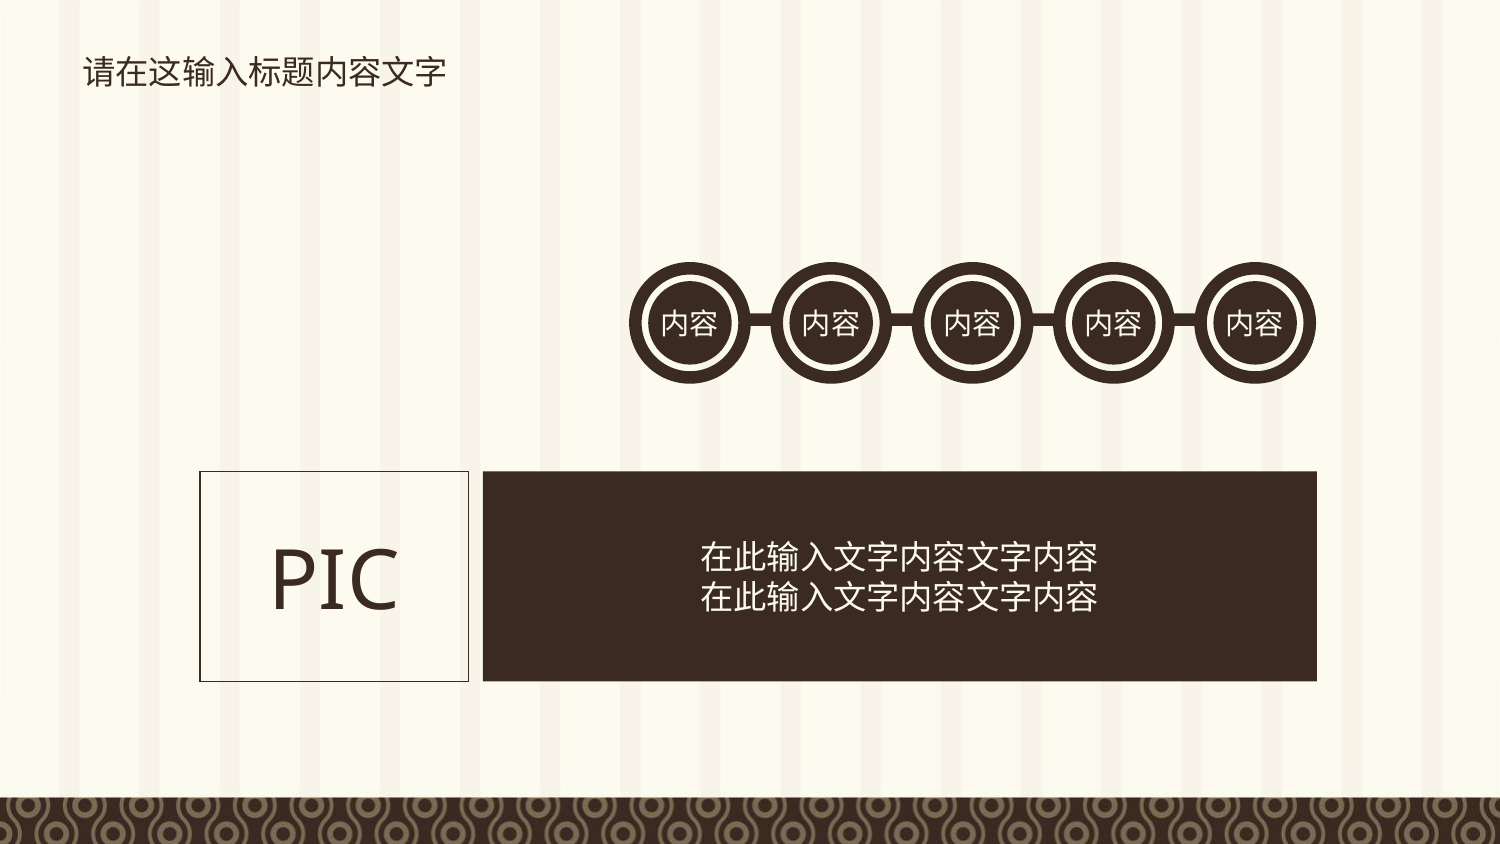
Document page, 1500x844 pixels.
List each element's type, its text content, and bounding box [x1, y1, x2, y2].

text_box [635, 268, 1310, 378]
picture [0, 0, 1500, 844]
text_box 在此输入文字内容文字内容 在此输入文字内容文字内容 [482, 471, 1317, 682]
text_box PIC [200, 471, 469, 682]
text_box 请在这输入标题内容文字 [67, 43, 703, 99]
